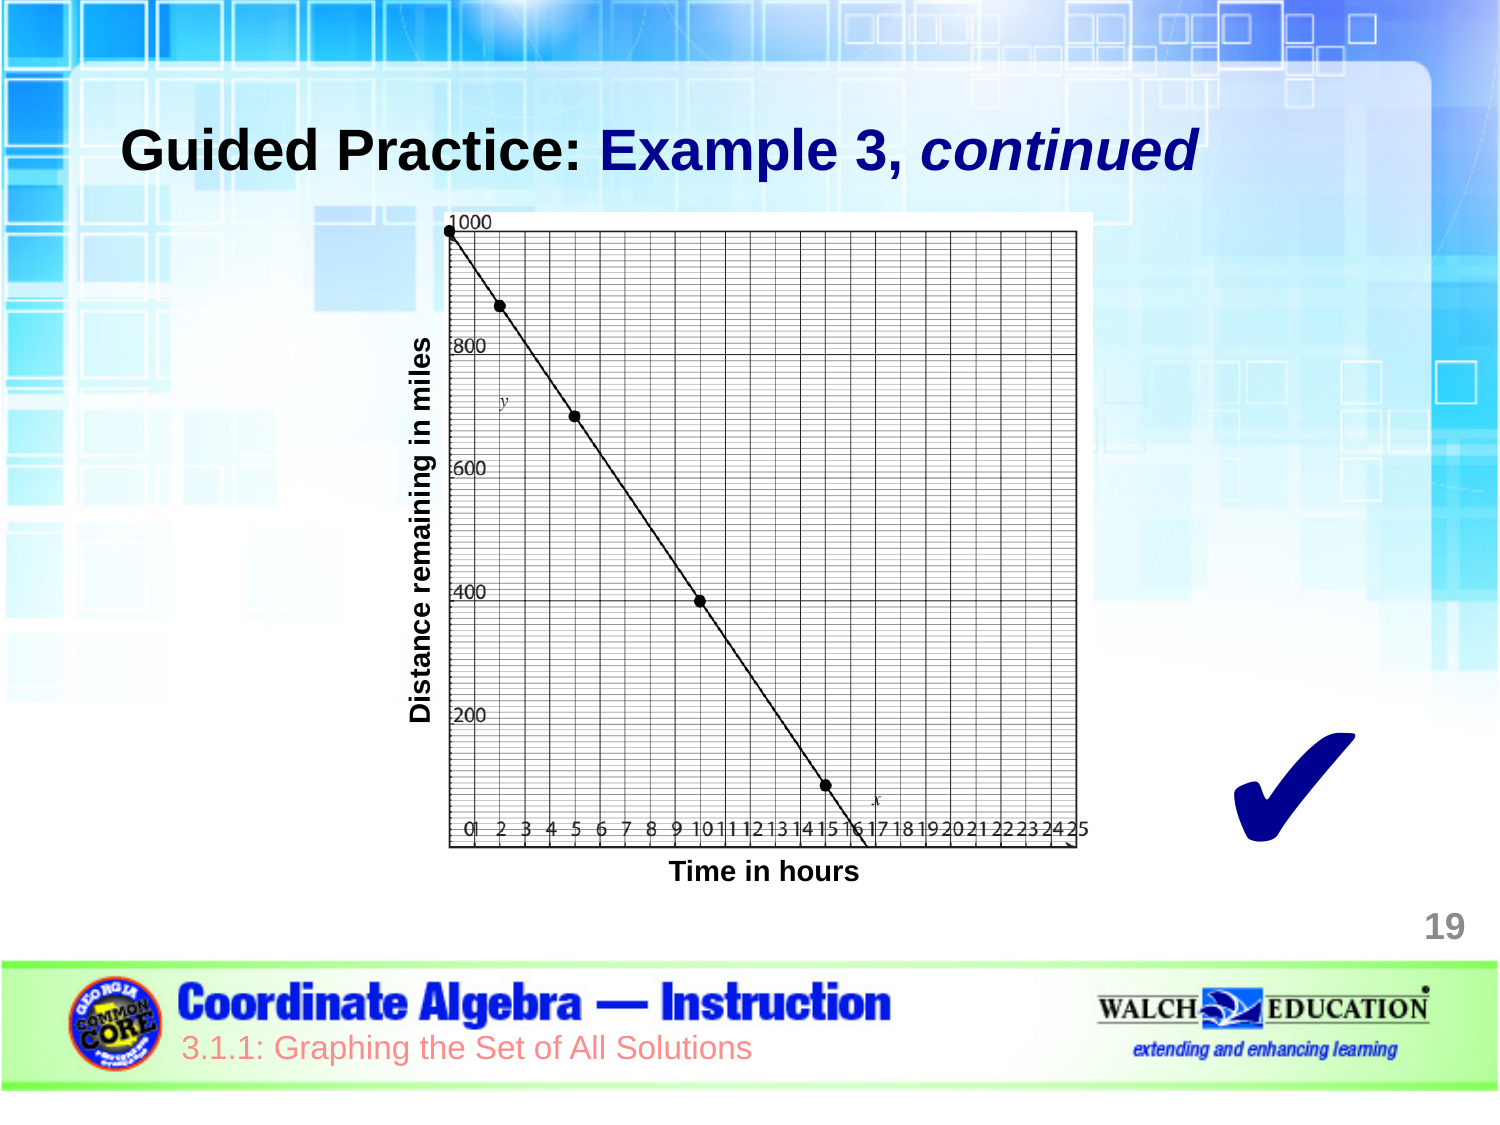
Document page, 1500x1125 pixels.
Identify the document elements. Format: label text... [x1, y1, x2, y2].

text_box ✔ [1128, 651, 1394, 907]
picture [1, 0, 1500, 1091]
footer 3.1.1: Graphing the Set of All Solutions [166, 1024, 1080, 1069]
subtitle Guided Practice: Example 3, continued [105, 105, 1394, 925]
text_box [393, 212, 1094, 897]
slide_number 19 [1361, 901, 1481, 949]
